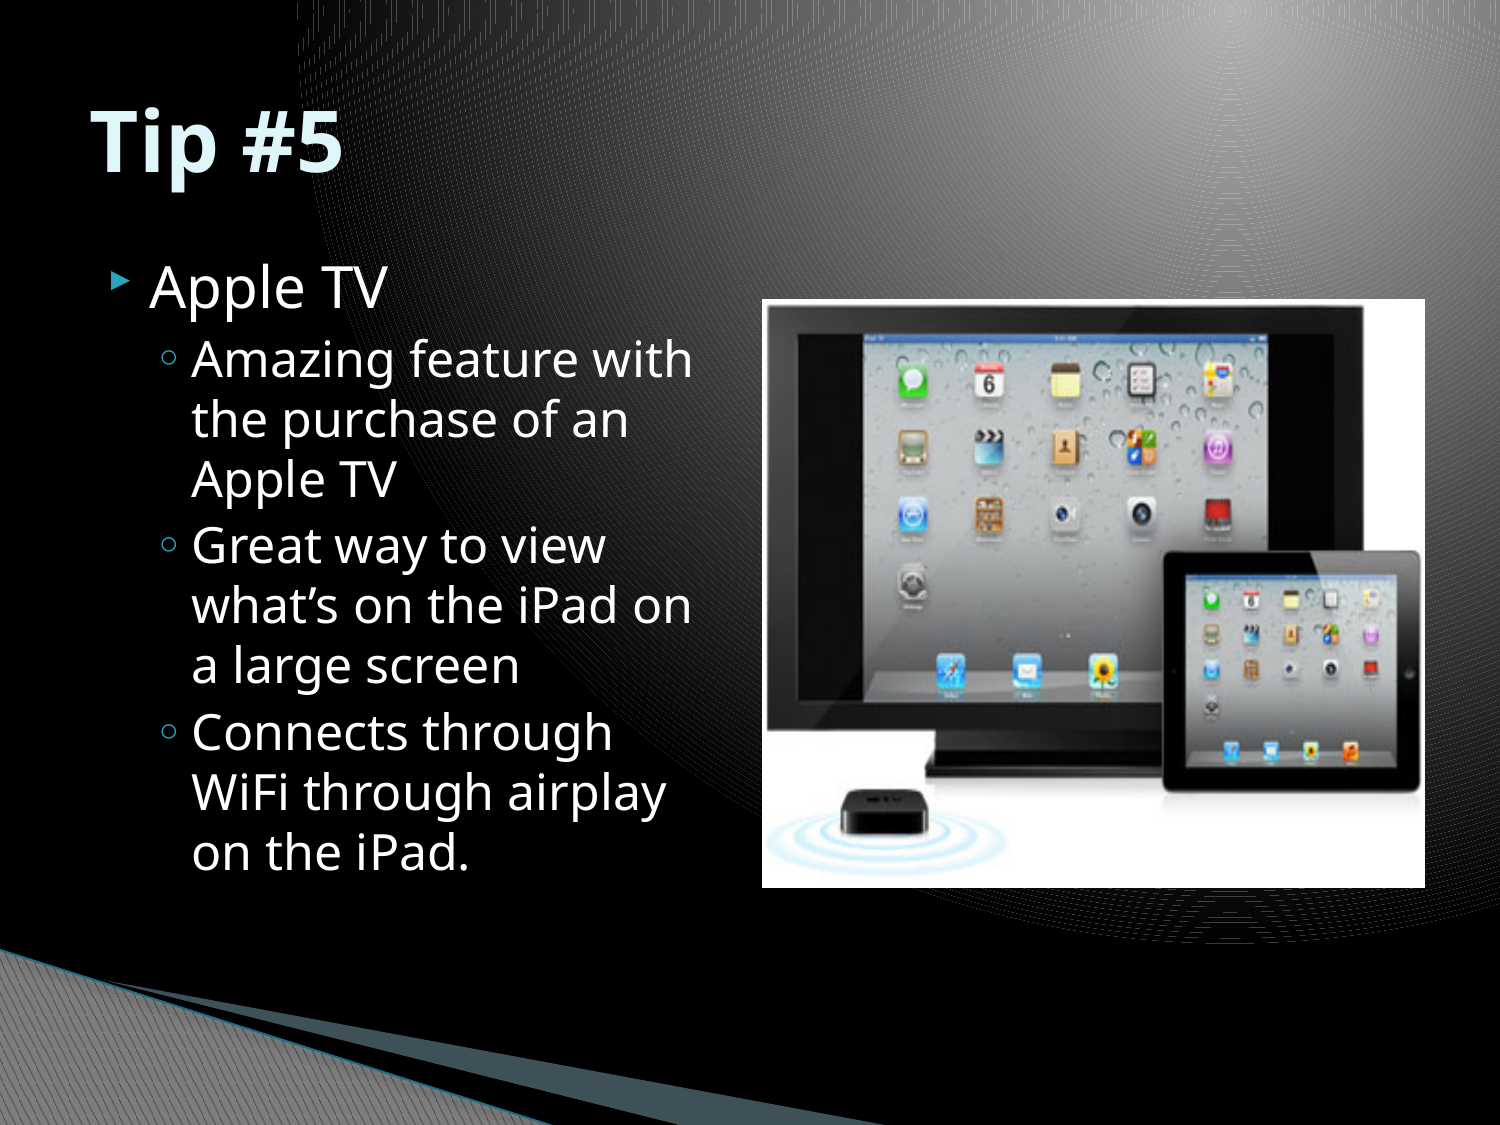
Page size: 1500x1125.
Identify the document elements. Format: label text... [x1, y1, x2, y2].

picture [0, 952, 543, 1125]
title Tip #5 [75, 45, 1425, 233]
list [762, 299, 1426, 888]
list Apple TV Amazing feature with the purchase of an Apple TV Great way to view what’s on the iPad on a large screen Connects through WiFi through airplay on the iPad. [75, 243, 738, 986]
